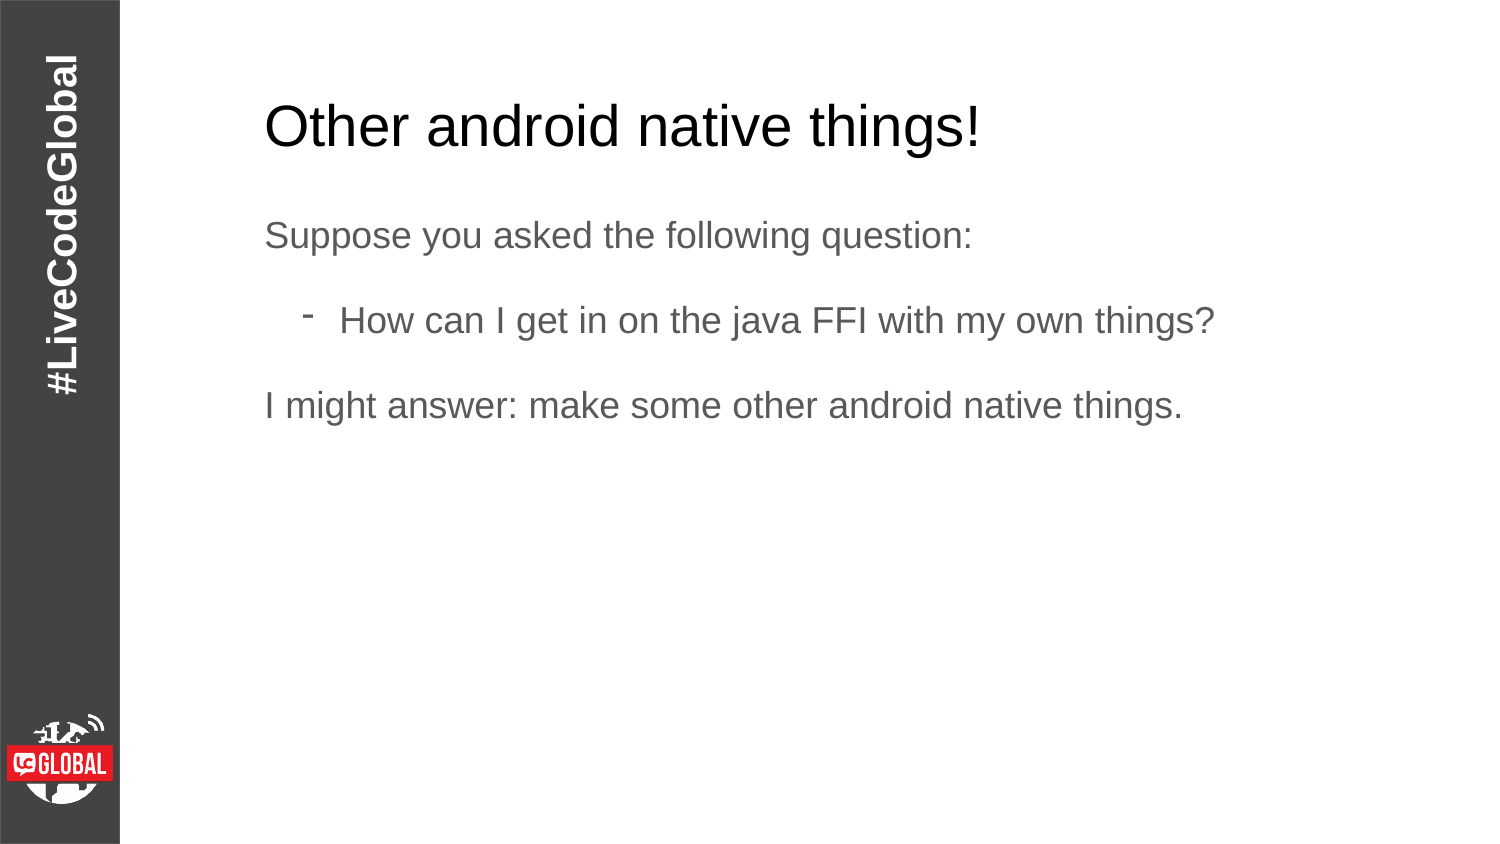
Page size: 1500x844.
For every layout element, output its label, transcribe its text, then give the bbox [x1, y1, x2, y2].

picture [7, 714, 113, 804]
title Other android native things! [249, 72, 1417, 167]
list Suppose you asked the following question: How can I get in on the java FFI with my own things? I might answer: make some other android native things. [249, 189, 1417, 778]
